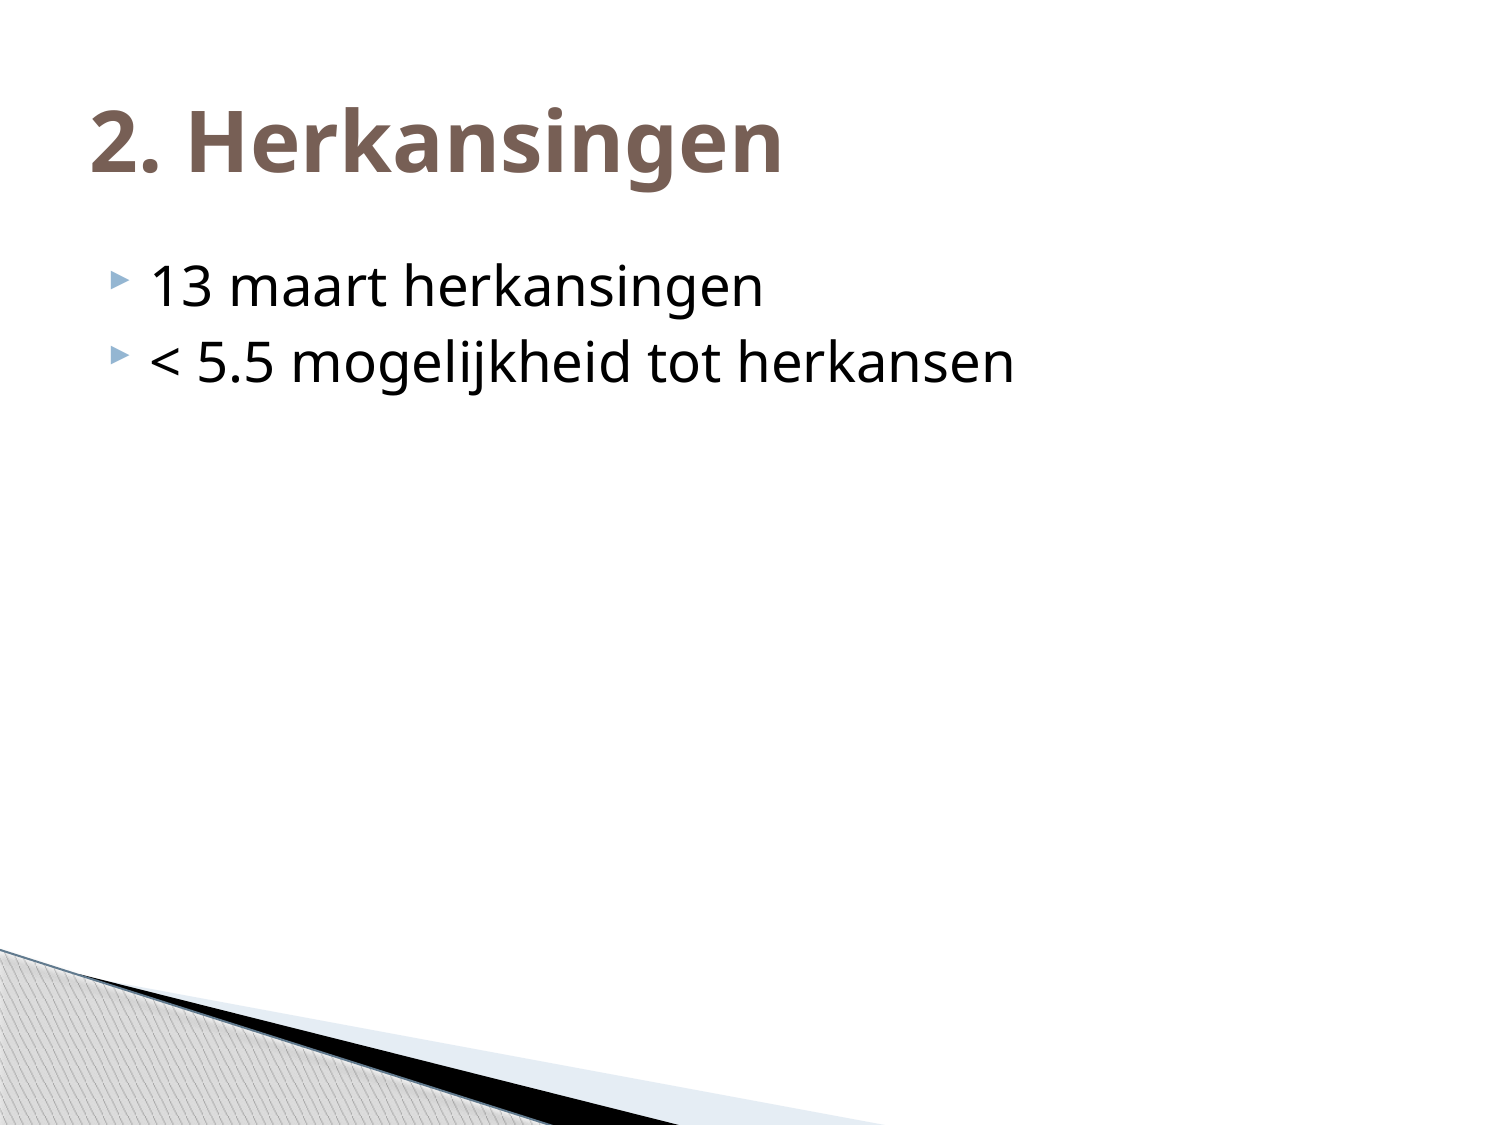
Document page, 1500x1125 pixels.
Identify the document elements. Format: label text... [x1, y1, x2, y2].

list 13 maart herkansingen < 5.5 mogelijkheid tot herkansen [75, 243, 1425, 986]
title 2. Herkansingen [75, 45, 1425, 233]
